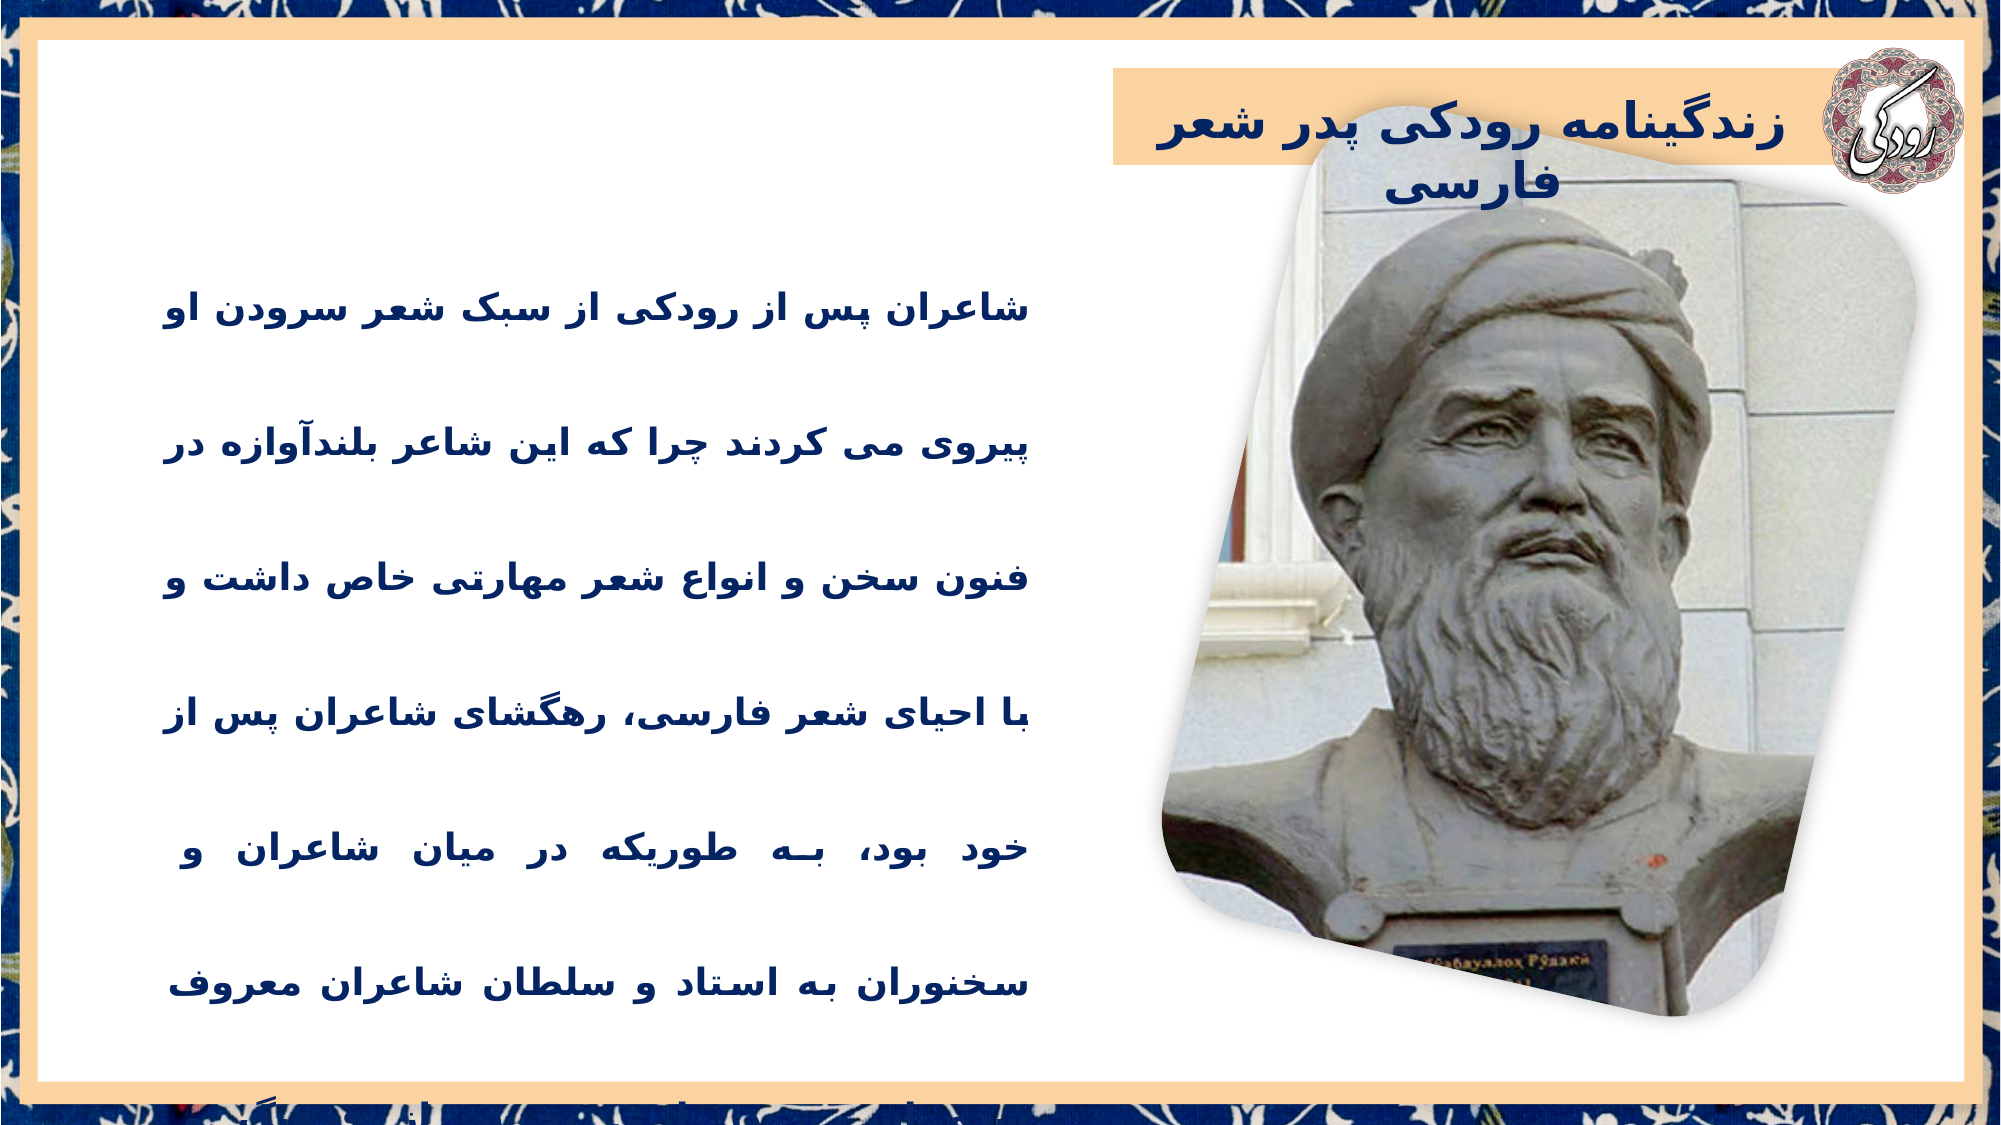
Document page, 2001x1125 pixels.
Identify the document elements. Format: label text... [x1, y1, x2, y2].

picture [1161, 47, 1966, 1017]
text_box شاعران پس از رودکی از سبک شعر سرودن او پیروی می کردند چرا که این شاعر بلندآوازه در فنون سخن و انواع شعر مهارتی خاص داشت و با احیای شعر فارسی، رهگشای شاعران پس از خود بود، به طوریکه در میان شاعران و سخنوران به استاد و سلطان شاعران معروف شده است. در این بخش از فرهنگ و هنر نمناک شما را اندکی با زندگینامه این شاعر توانا آشنا خواهیم نمود. [148, 185, 1045, 1125]
text_box زندگینامه رودکی پدر شعر فارسی [1142, 81, 1804, 216]
picture [2, 1, 1999, 1125]
